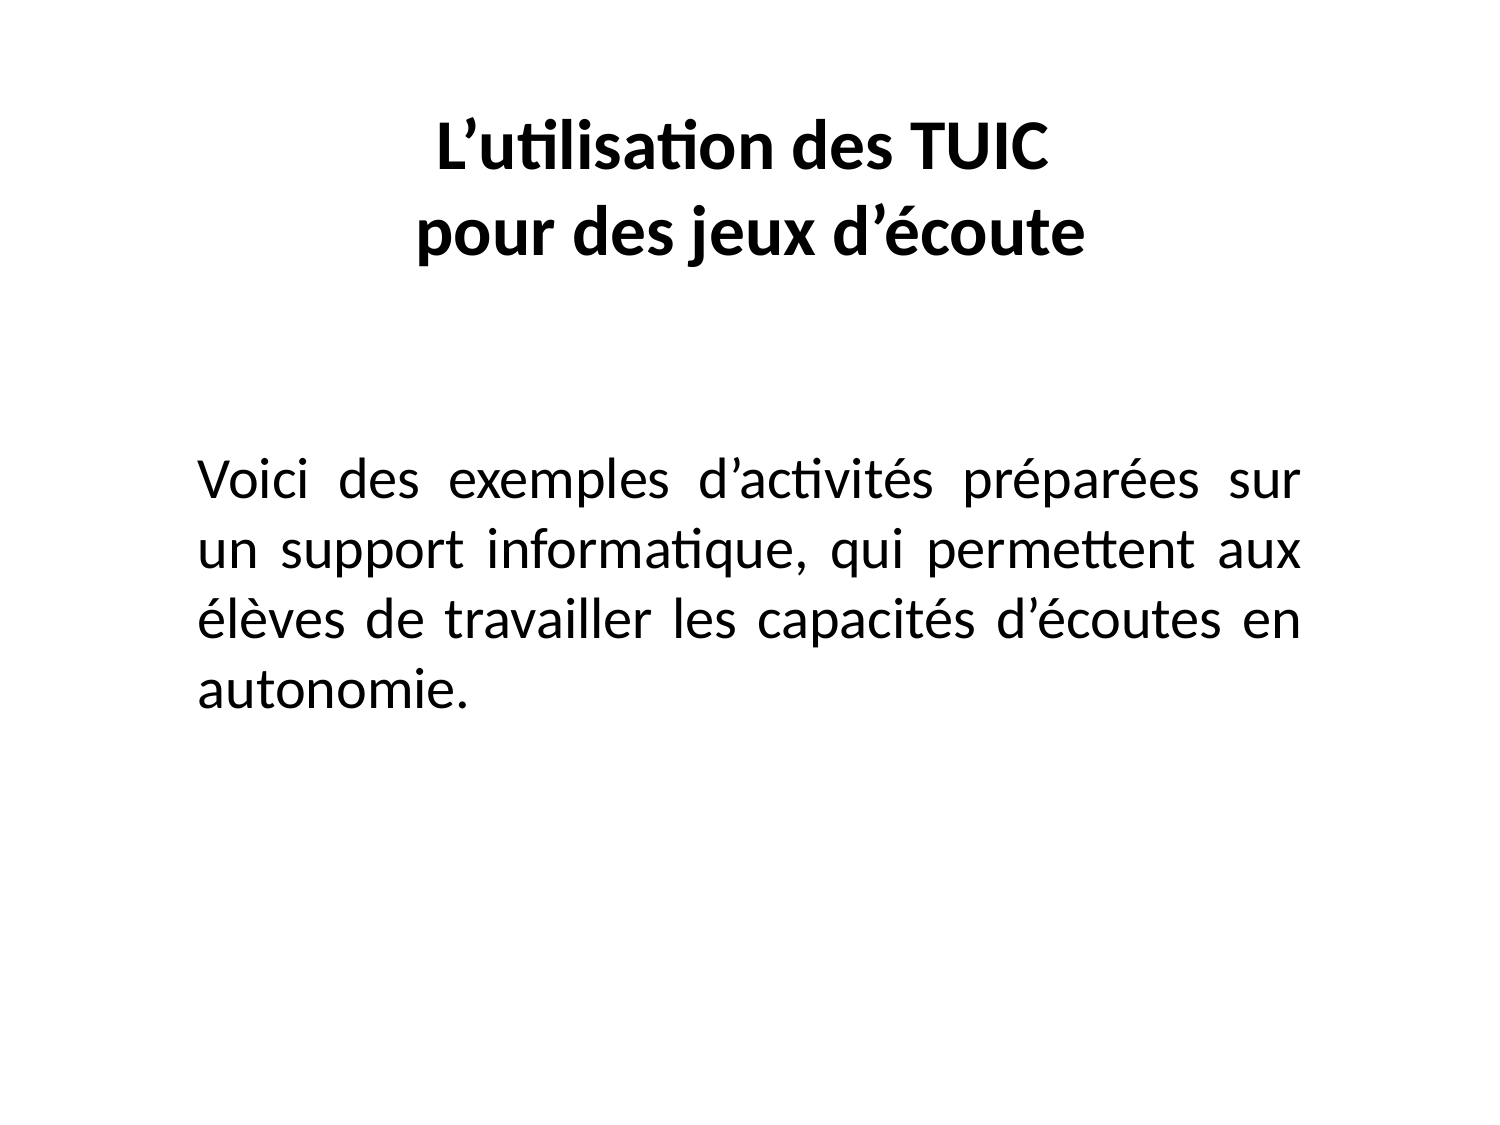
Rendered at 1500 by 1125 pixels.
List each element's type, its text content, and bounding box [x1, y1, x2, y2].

title L’utilisation des TUIC pour des jeux d’écoute [76, 90, 1427, 278]
text_box Voici des exemples d’activités préparées sur un support informatique, qui permettent aux élèves de travailler les capacités d’écoutes en autonomie. [182, 432, 1317, 728]
